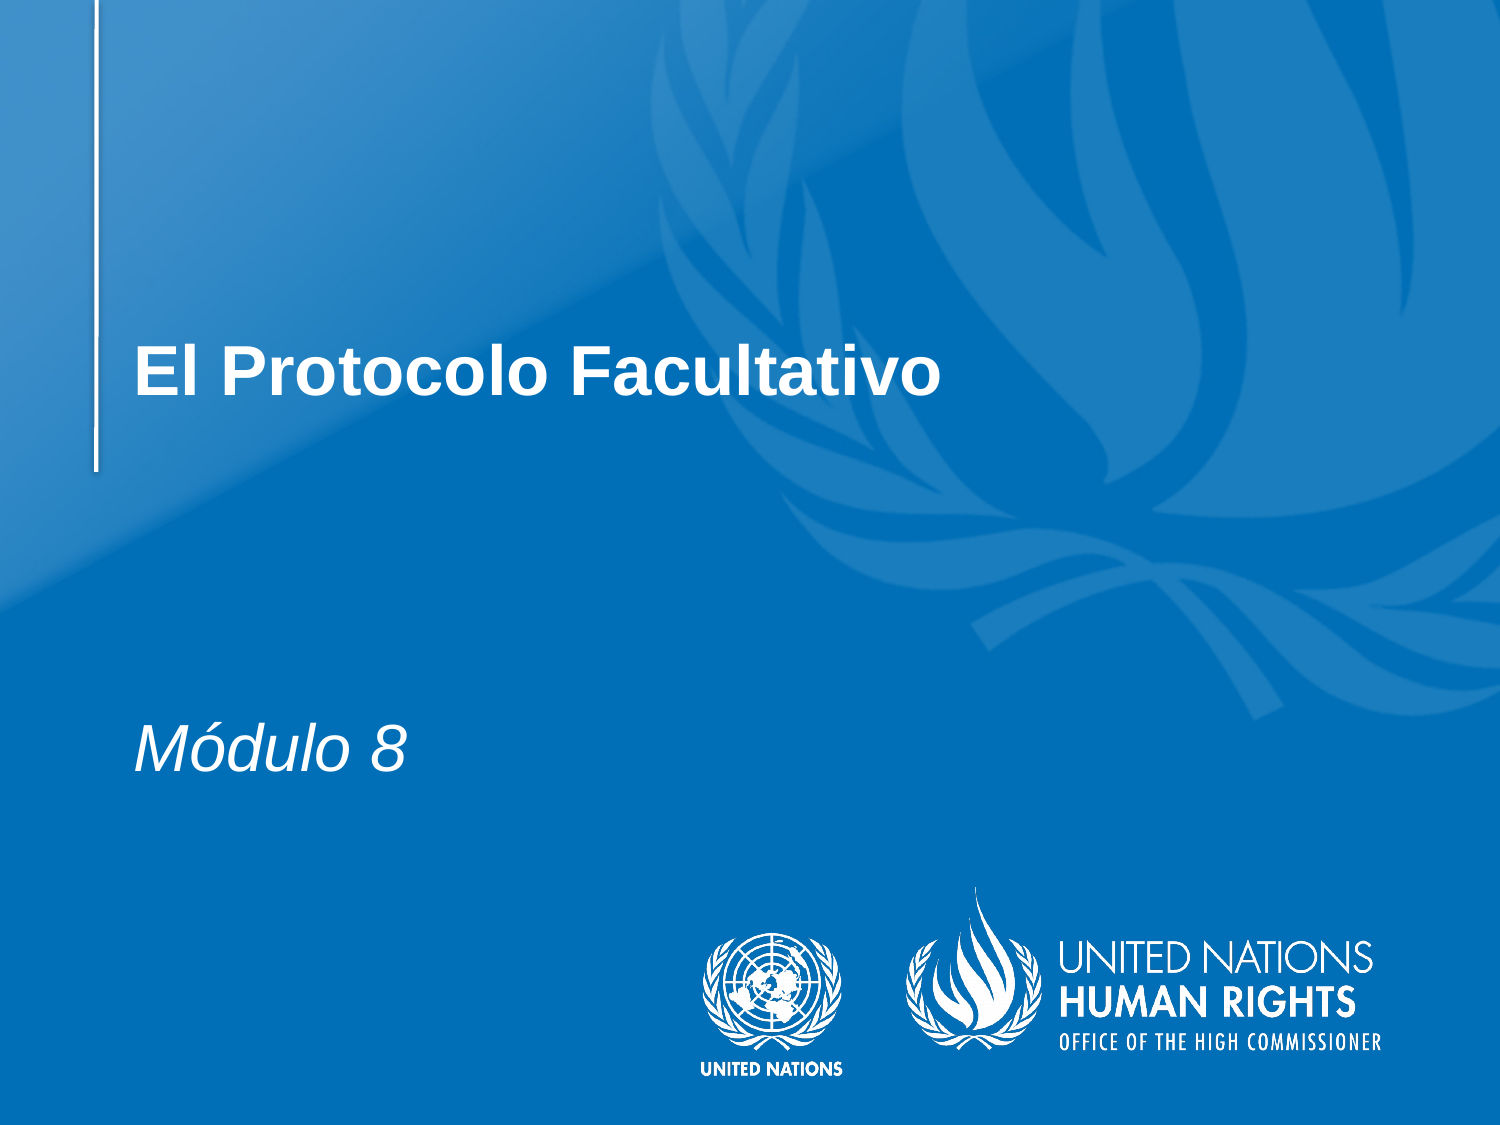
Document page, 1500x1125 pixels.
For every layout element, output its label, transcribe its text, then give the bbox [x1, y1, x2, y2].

subtitle Módulo 8 [118, 696, 1200, 858]
picture [0, 0, 1500, 1125]
title El Protocolo Facultativo [118, 316, 1325, 506]
